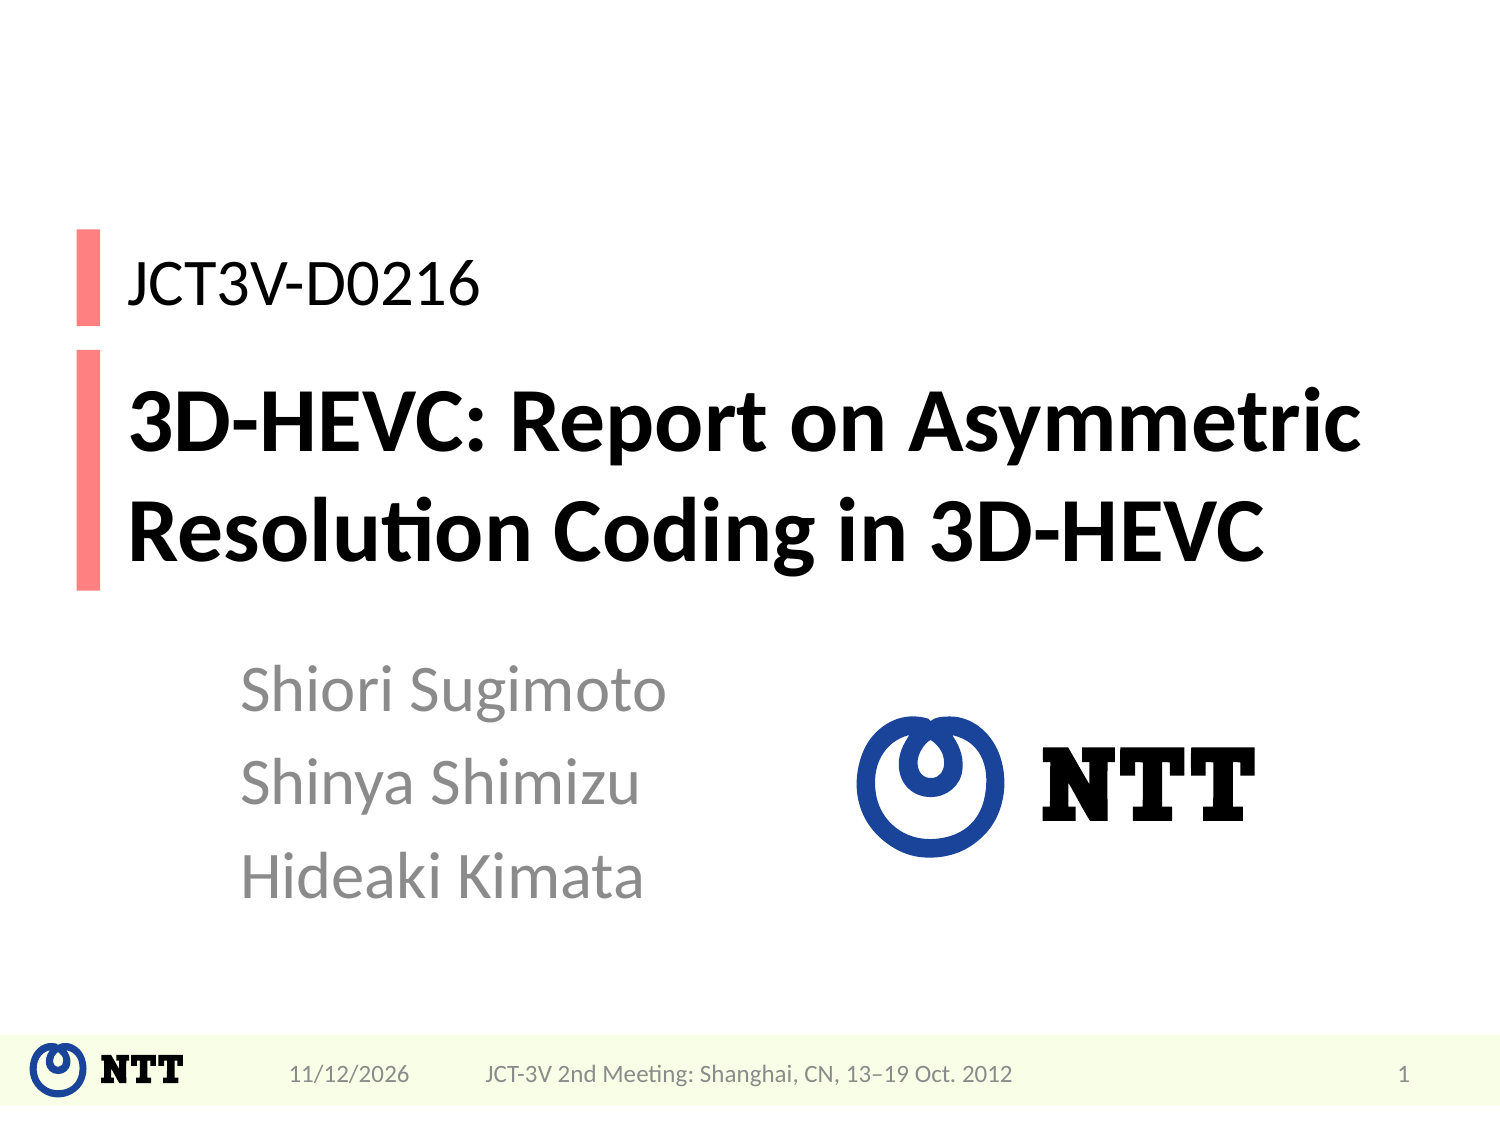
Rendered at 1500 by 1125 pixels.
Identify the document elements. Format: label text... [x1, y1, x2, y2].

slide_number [75, 1042, 425, 1103]
slide_number 1 [1074, 1042, 1425, 1103]
list JCT3V-D0216 [112, 231, 750, 327]
footer JCT-3V 2nd Meeting: Shanghai, CN, 13–19 Oct. 2012 [454, 1042, 1046, 1103]
subtitle Shiori Sugimoto Shinya Shimizu Hideaki Kimata [225, 637, 1275, 925]
title 3D-HEVC: Report on Asymmetric Resolution Coding in 3D-HEVC [112, 349, 1388, 591]
